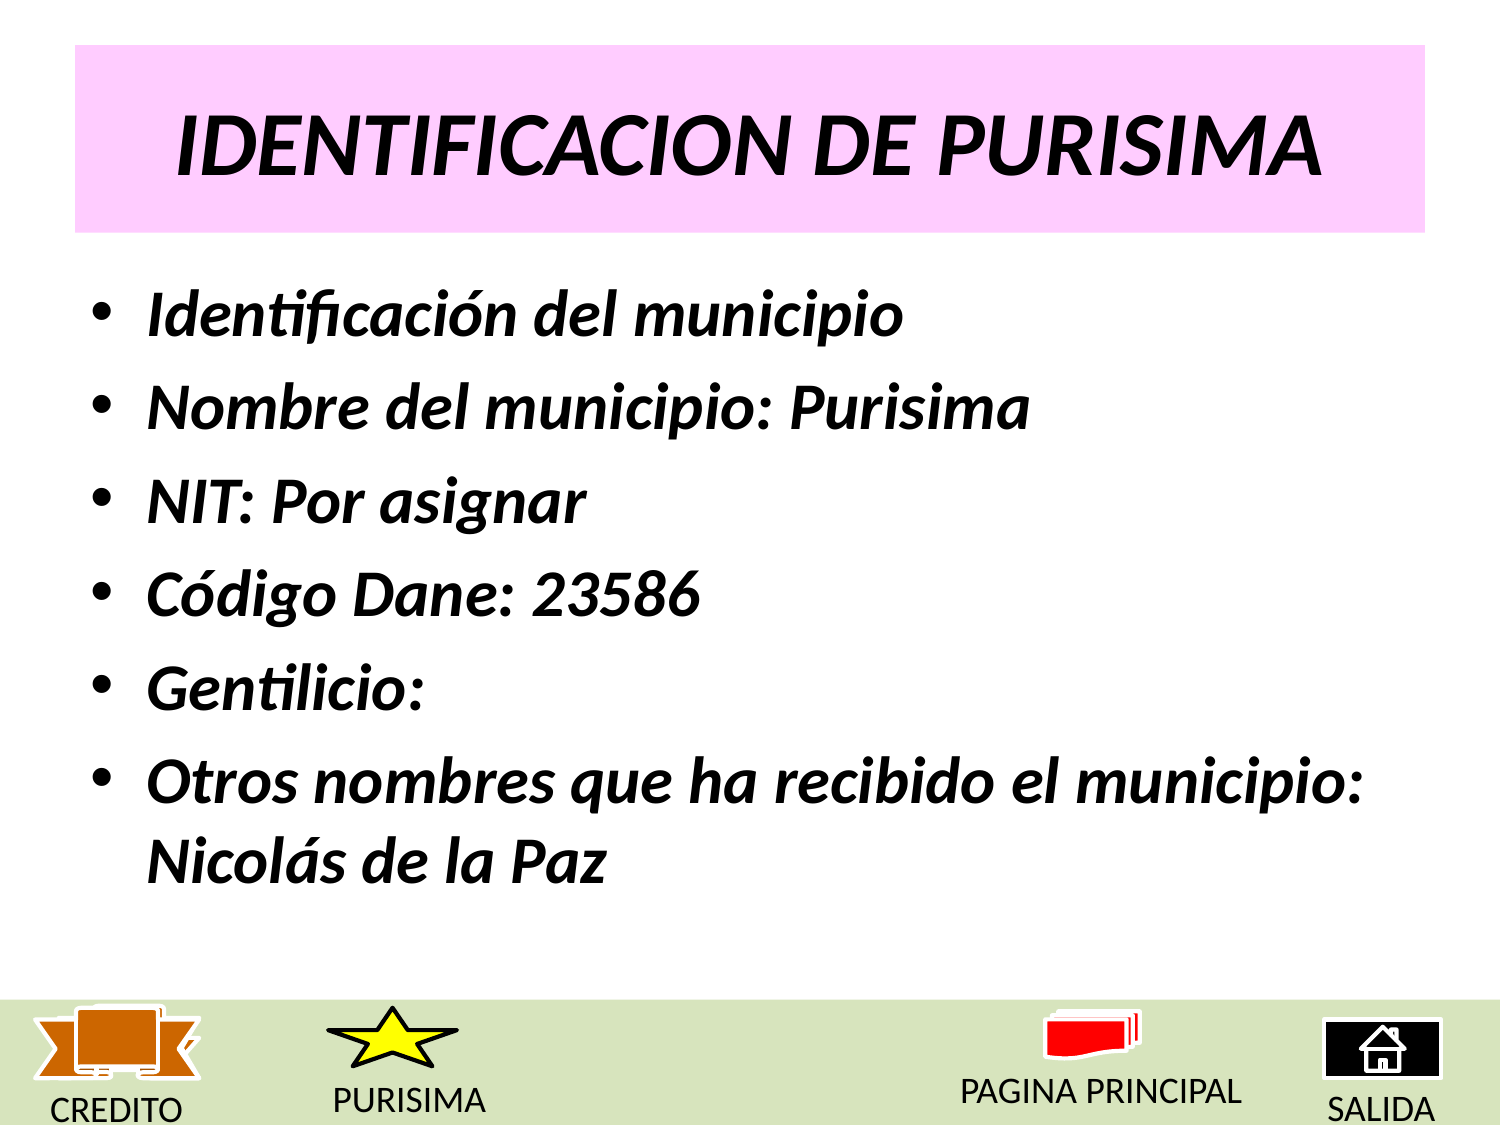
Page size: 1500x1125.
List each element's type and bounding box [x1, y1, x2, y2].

title [75, 45, 1425, 233]
text_box [0, 997, 1500, 1125]
list [75, 262, 1425, 997]
